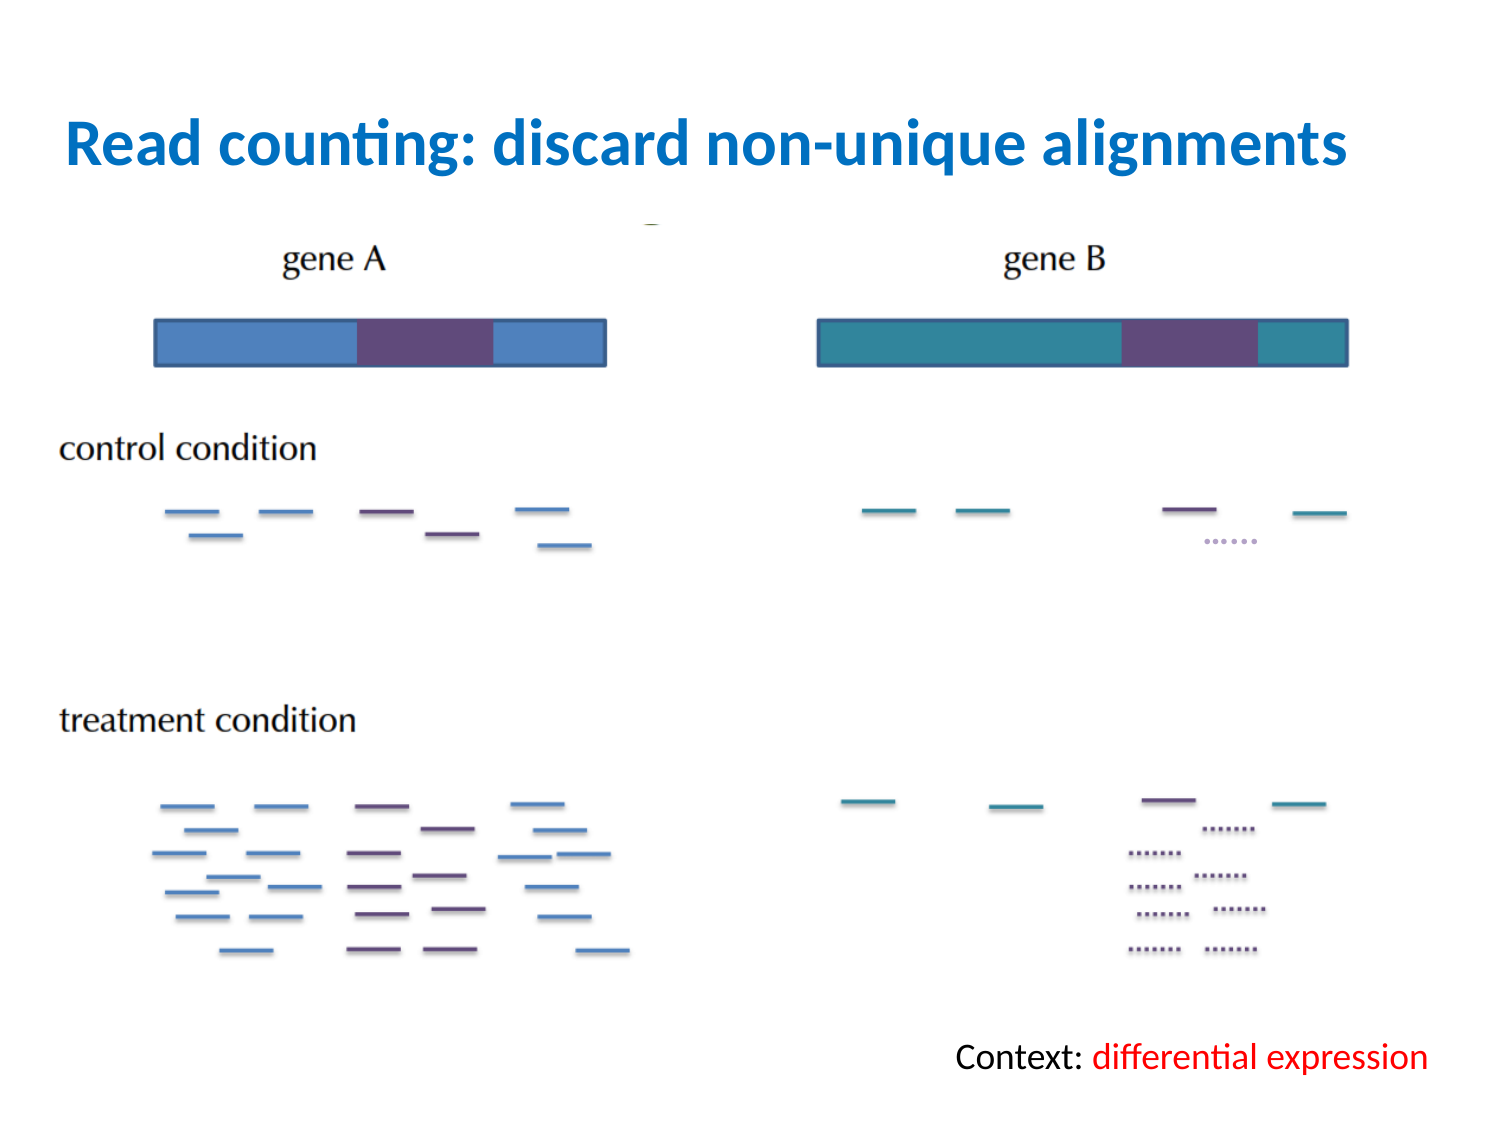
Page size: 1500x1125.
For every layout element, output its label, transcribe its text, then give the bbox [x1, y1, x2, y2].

title Read counting: discard non-unique alignments [49, 44, 1463, 233]
picture [37, 224, 1412, 988]
text_box Context: differential expression [940, 1024, 1445, 1085]
